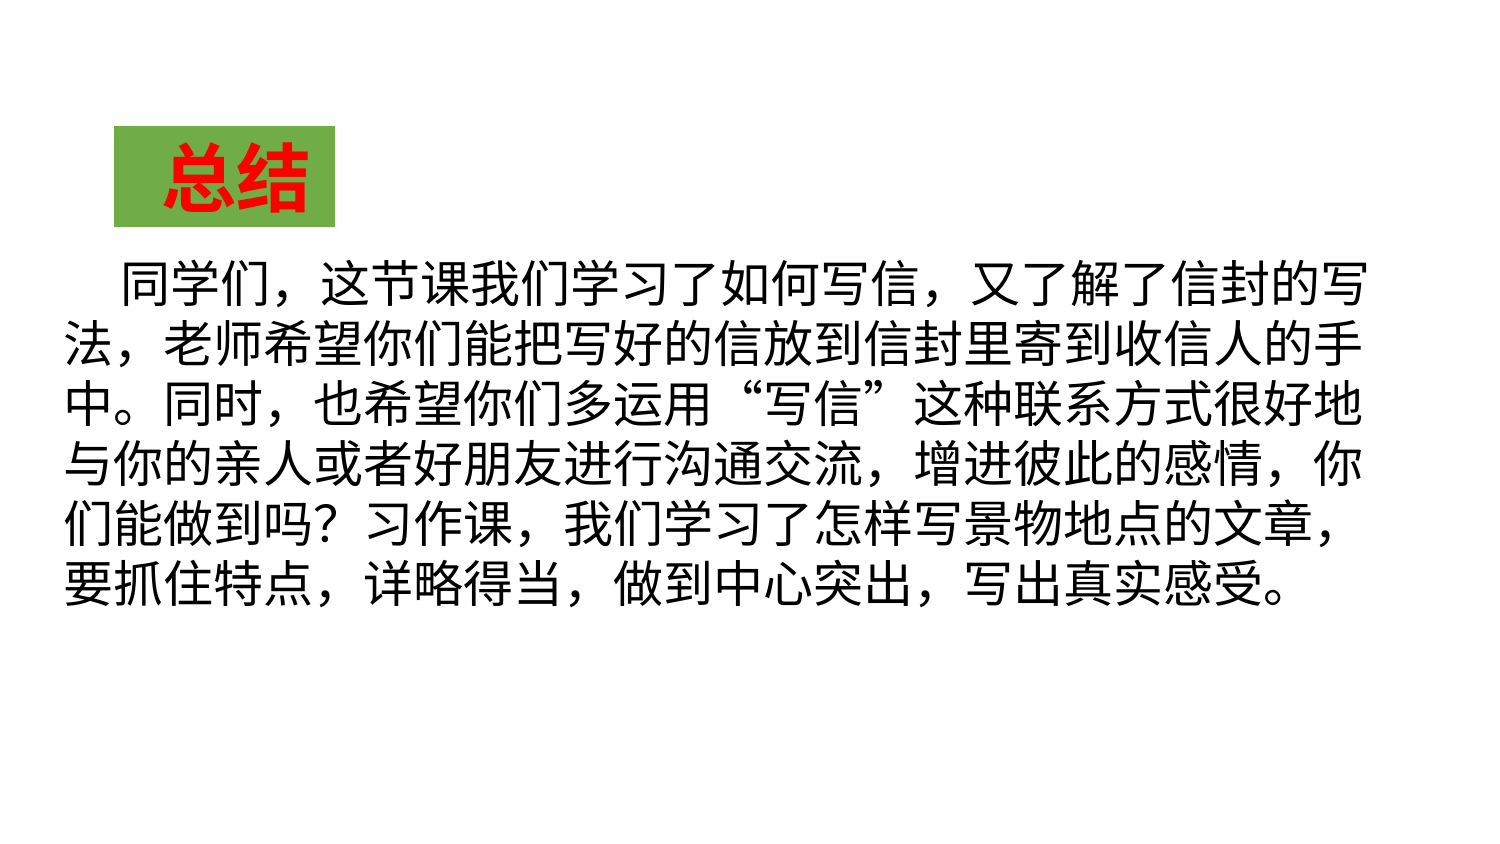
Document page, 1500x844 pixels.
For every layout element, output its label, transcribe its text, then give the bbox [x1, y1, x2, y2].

text_box 总结 [111, 122, 338, 230]
text_box 同学们，这节课我们学习了如何写信，又了解了信封的写法，老师希望你们能把写好的信放到信封里寄到收信人的手中。同时，也希望你们多运用“写信”这种联系方式很好地与你的亲人或者好朋友进行沟通交流，增进彼此的感情，你们能做到吗？习作课，我们学习了怎样写景物地点的文章，要抓住特点，详略得当，做到中心突出，写出真实感受。 [48, 244, 1426, 620]
